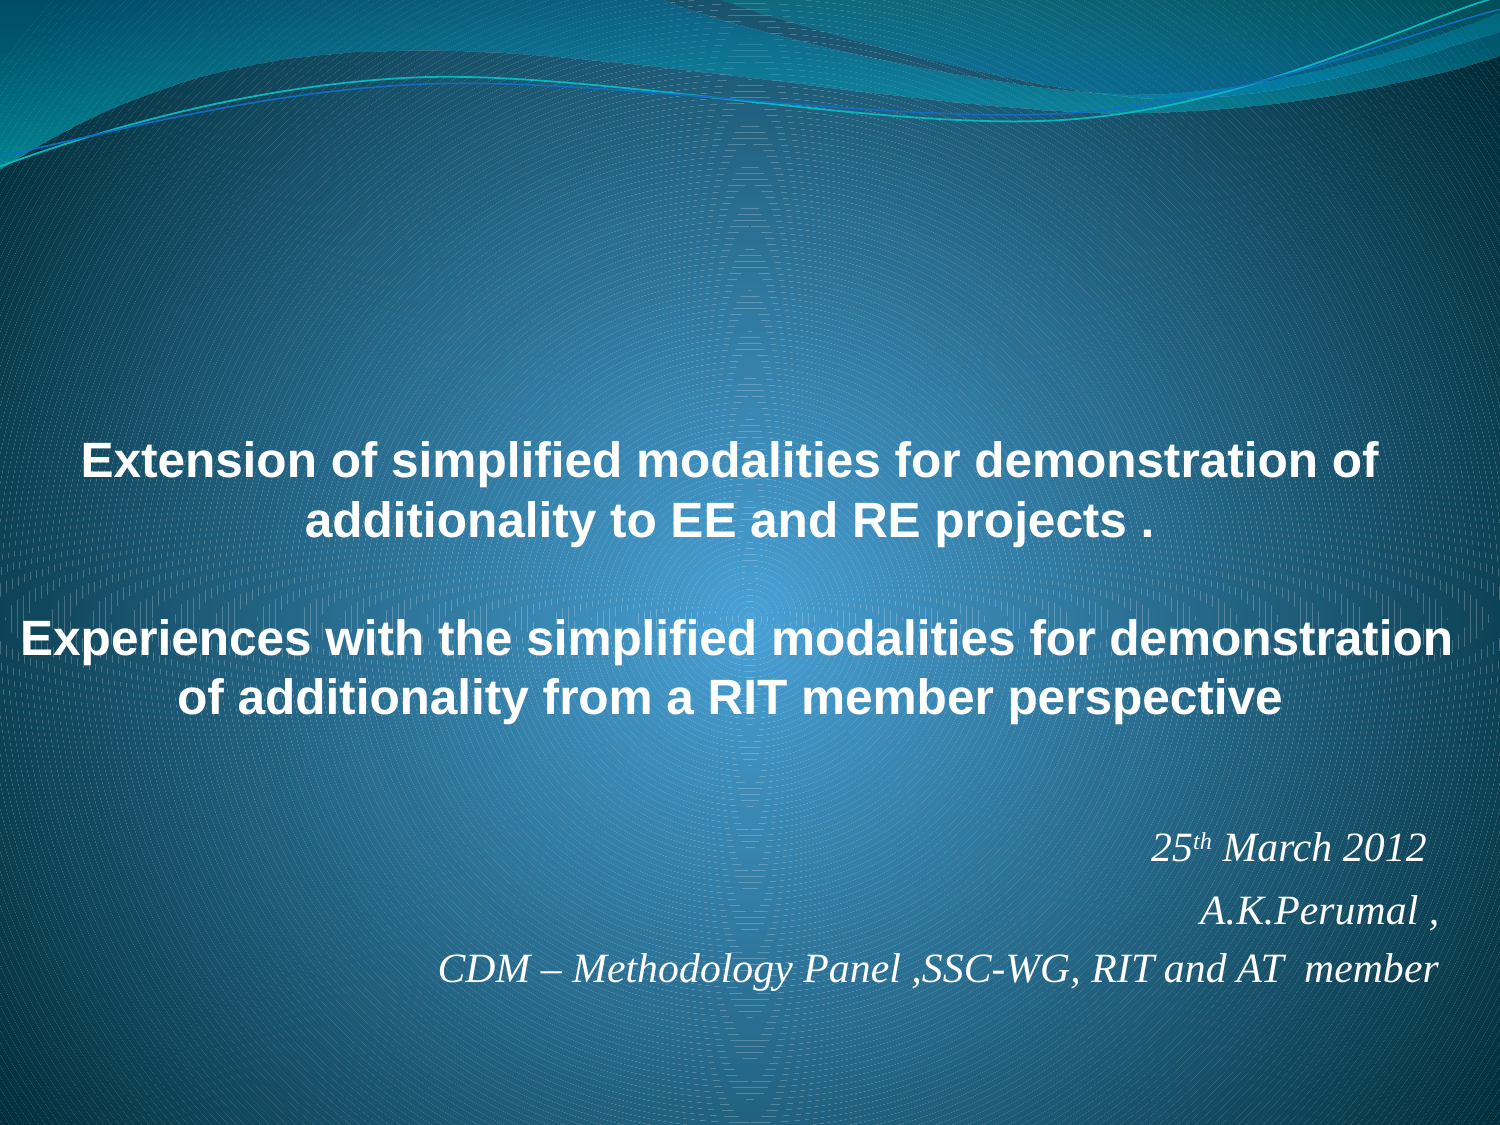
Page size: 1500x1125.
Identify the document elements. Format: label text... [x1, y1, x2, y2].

title Extension of simplified modalities for demonstration of additionality to EE and RE projects . Experiences with the simplified modalities for demonstration of additionality from a RIT member perspective [0, 223, 1465, 727]
subtitle A.K.Perumal , CDM – Methodology Panel ,SSC-WG, RIT and AT member [425, 875, 1450, 1075]
text_box 25th March 2012 [412, 812, 1438, 1013]
